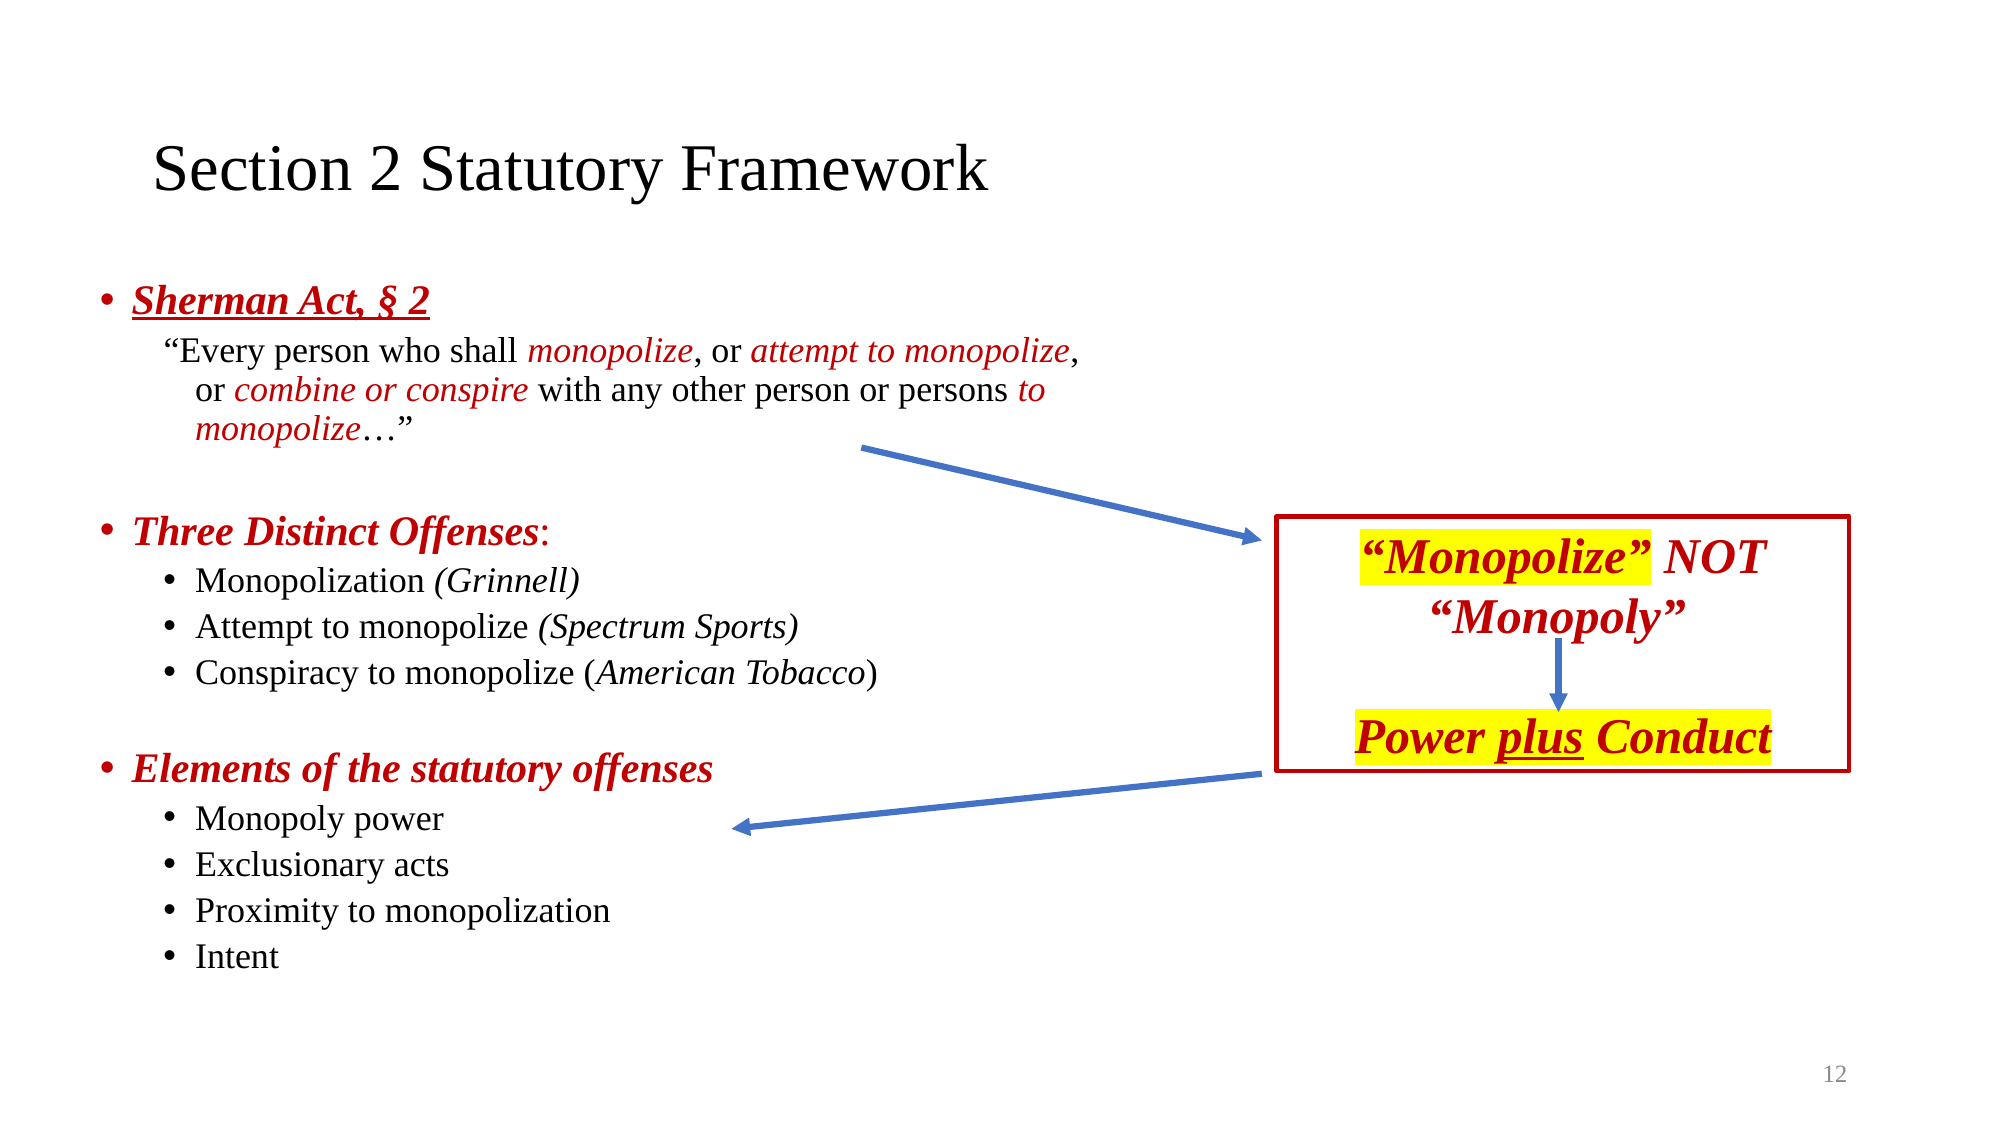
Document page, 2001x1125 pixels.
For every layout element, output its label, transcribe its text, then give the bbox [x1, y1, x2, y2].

text_box “Monopolize” NOT “Monopoly” Power plus Conduct [1276, 516, 1850, 771]
title Section 2 Statutory Framework [137, 59, 1863, 278]
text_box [861, 447, 1262, 541]
slide_number 12 [1412, 1042, 1863, 1103]
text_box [731, 773, 1262, 829]
list Sherman Act, § 2 “Every person who shall monopolize, or attempt to monopolize, or combine or conspire with any other person or persons to monopolize…” Three Distinct Offenses: Monopolization (Grinnell) Attempt to monopolize (Spectrum Sports) Conspiracy to monopolize (American Tobacco) Elements of the statutory offenses Monopoly power Exclusionary acts Proximity to monopolization Intent [84, 271, 1118, 985]
